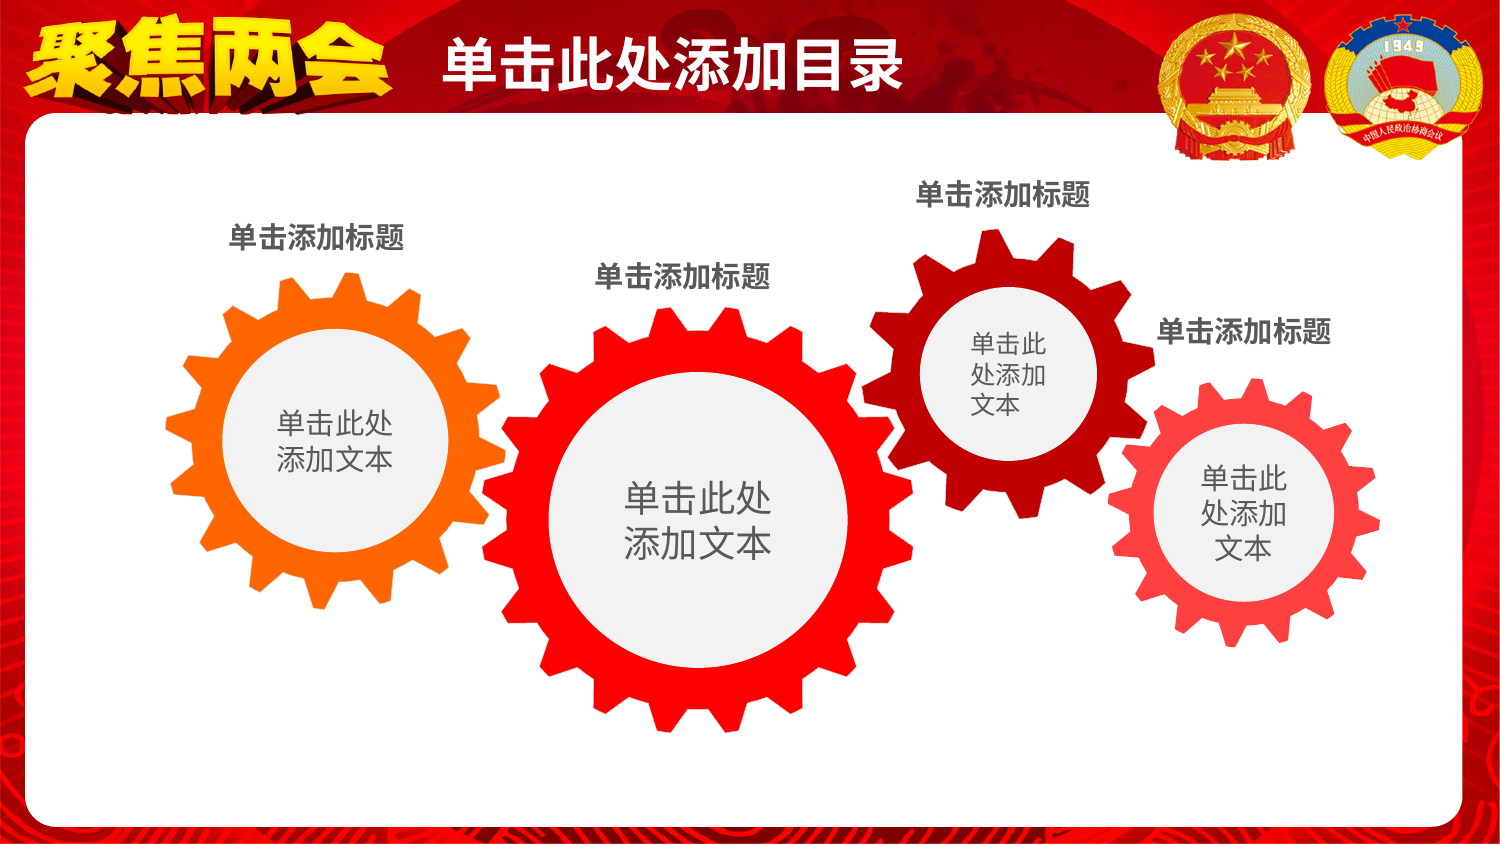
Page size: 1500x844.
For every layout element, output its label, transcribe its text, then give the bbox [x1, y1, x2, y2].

text_box 单击添加标题 [1160, 305, 1368, 356]
text_box 单击添加标题 [174, 212, 459, 263]
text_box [1107, 378, 1381, 648]
text_box 单击添加标题 [541, 250, 825, 301]
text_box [861, 228, 1156, 520]
picture [0, 0, 1500, 844]
text_box 单击添加标题 [861, 168, 1146, 219]
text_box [481, 306, 914, 734]
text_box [165, 272, 506, 610]
